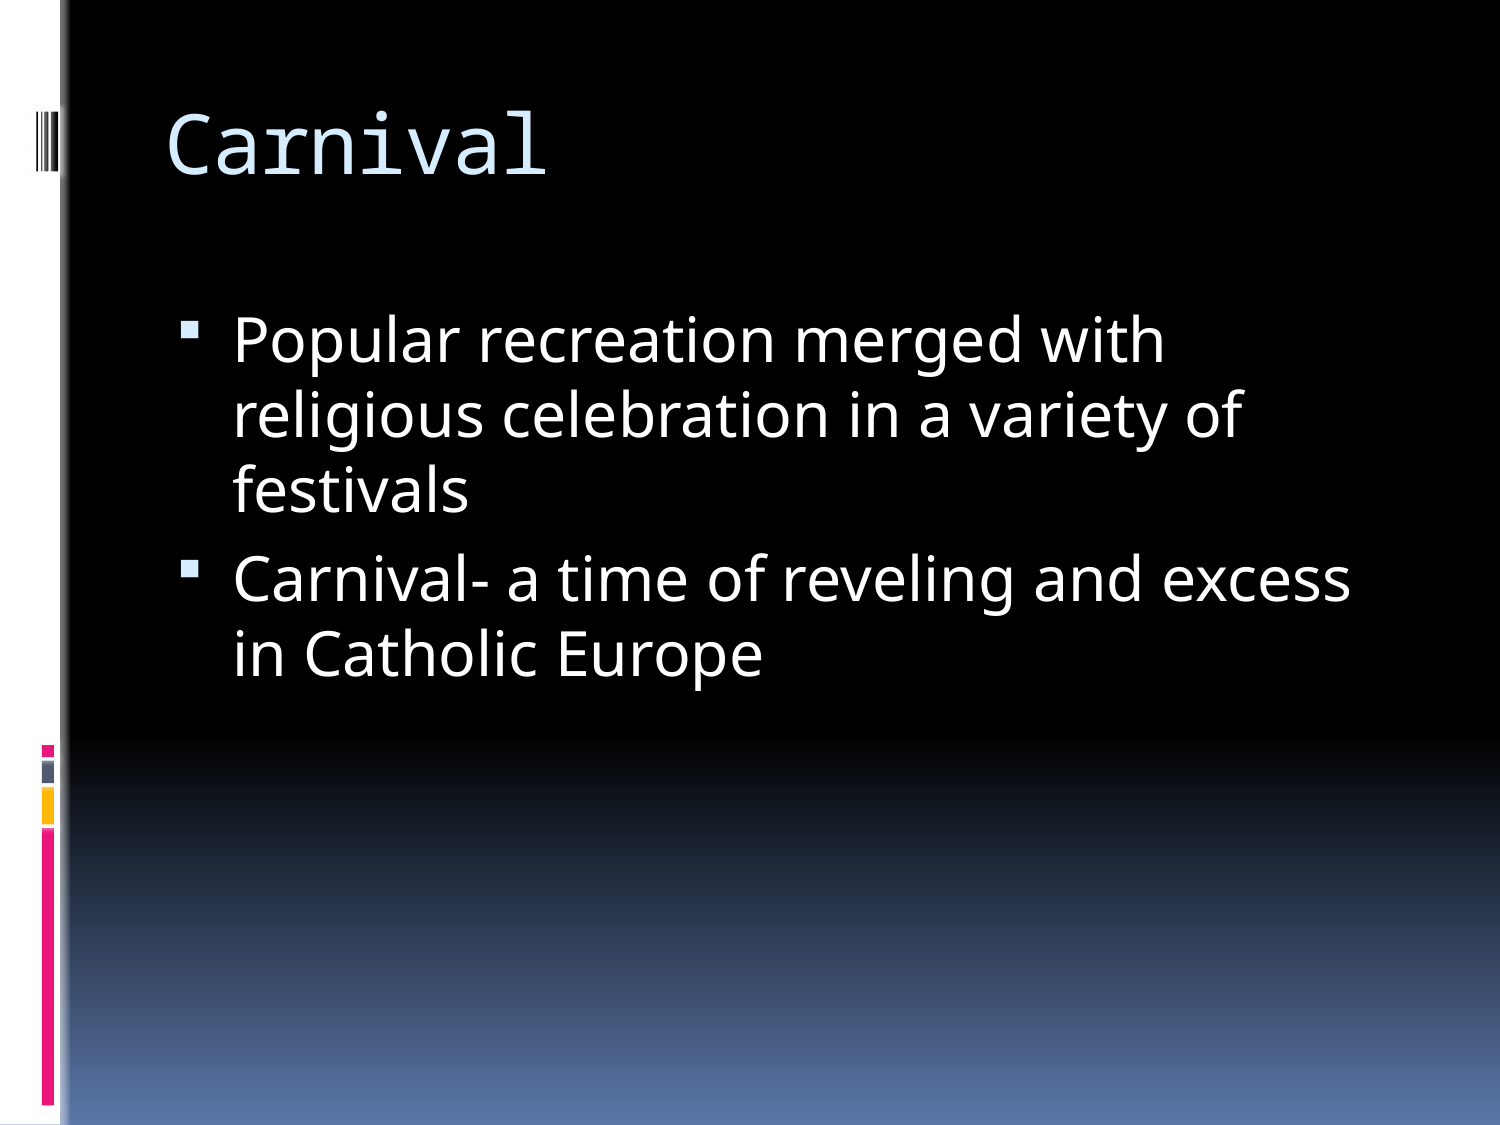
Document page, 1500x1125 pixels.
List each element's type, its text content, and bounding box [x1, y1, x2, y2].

title Carnival [150, 83, 1425, 234]
list Popular recreation merged with religious celebration in a variety of festivals Carnival- a time of reveling and excess in Catholic Europe [150, 292, 1425, 1043]
